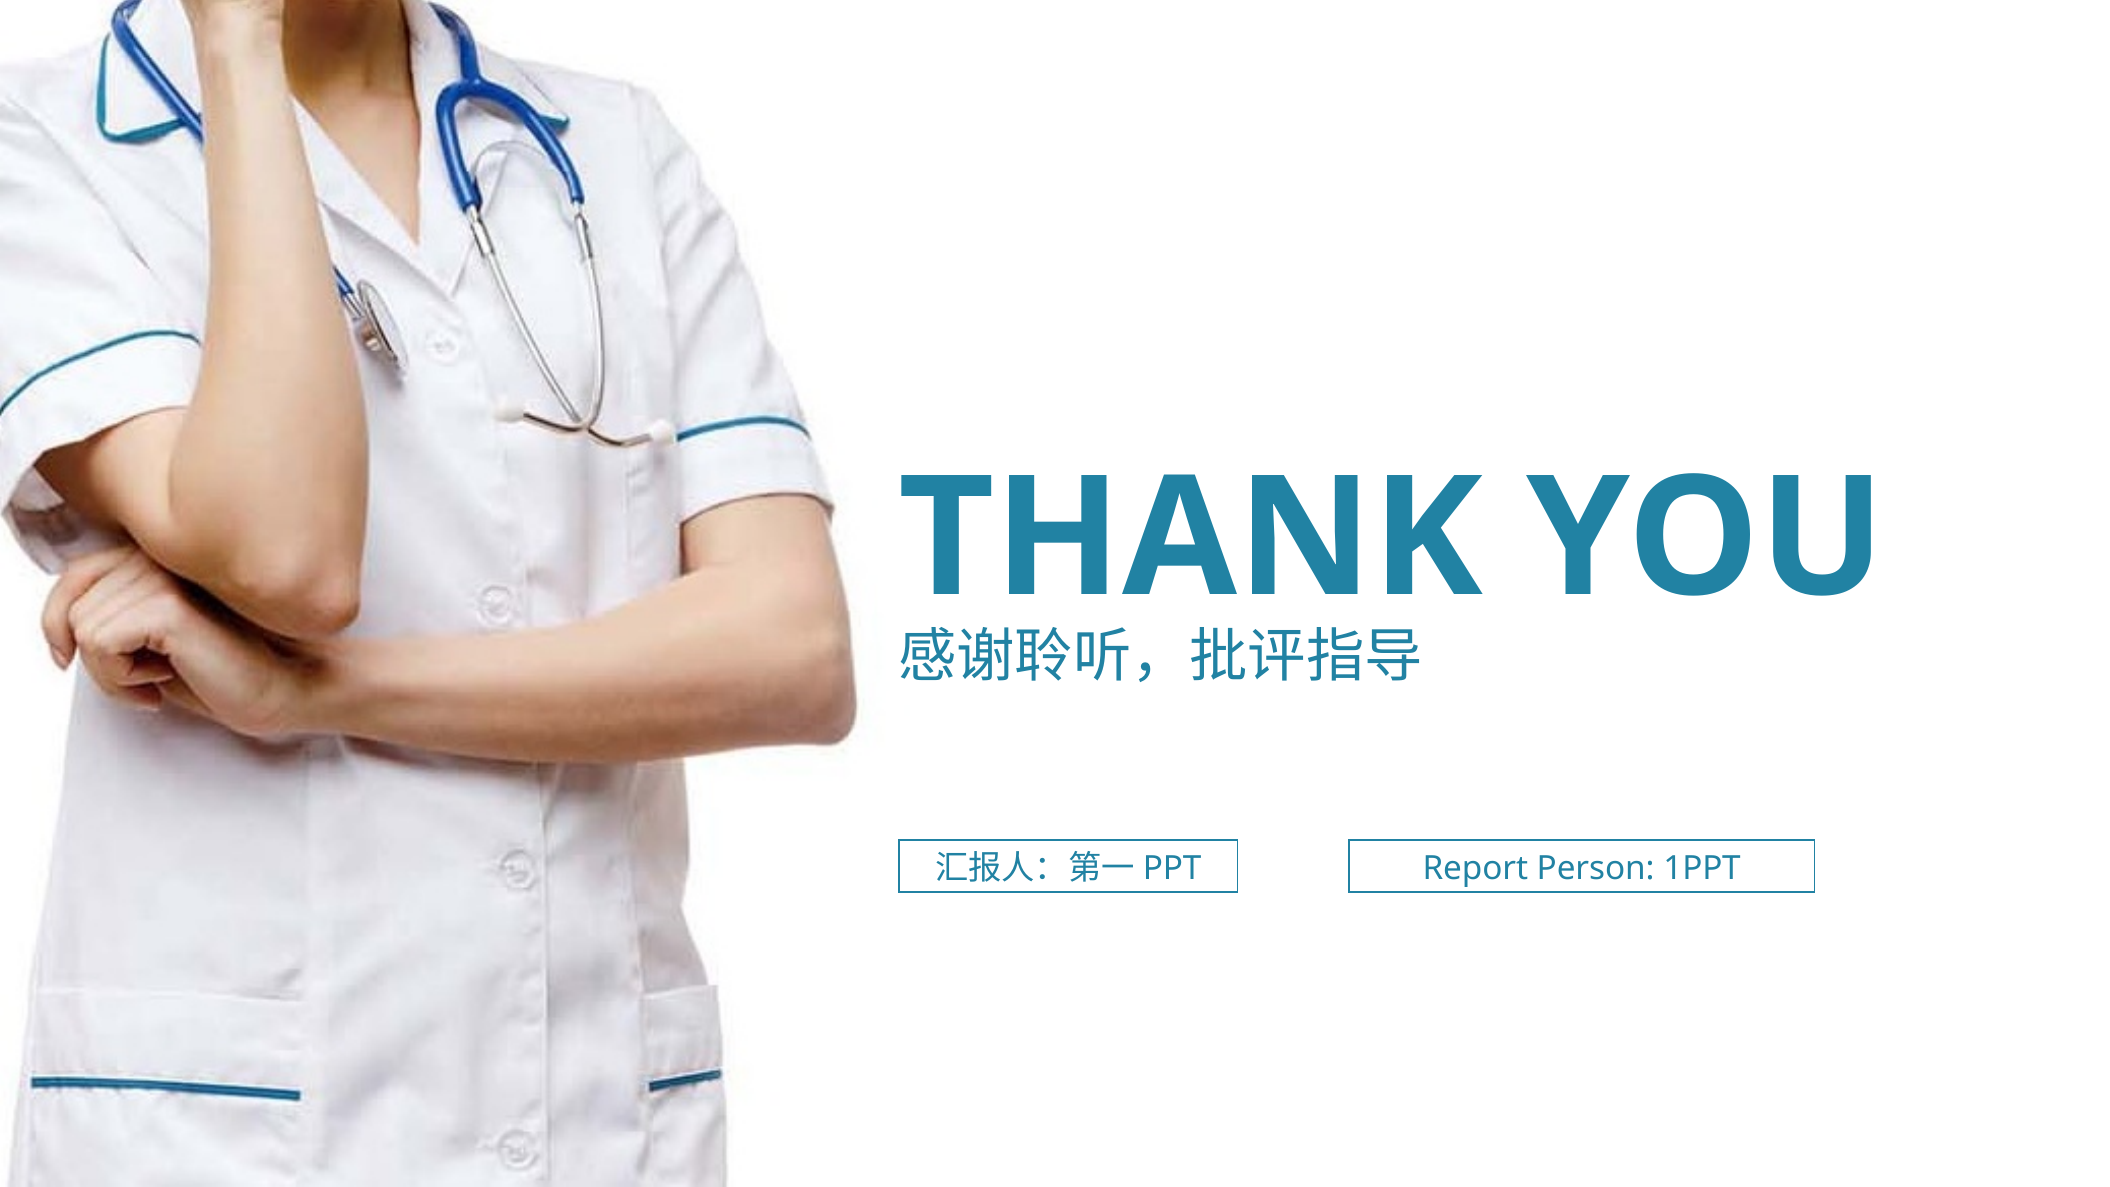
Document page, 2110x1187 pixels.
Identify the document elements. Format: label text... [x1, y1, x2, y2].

text_box 汇报人：第一PPT [899, 840, 1238, 892]
text_box Thank you [898, 427, 2033, 628]
text_box Report Person: 1PPT [1349, 840, 1815, 892]
text_box 感谢聆听，批评指导 [898, 618, 1480, 689]
text_box [0, 0, 2110, 1187]
